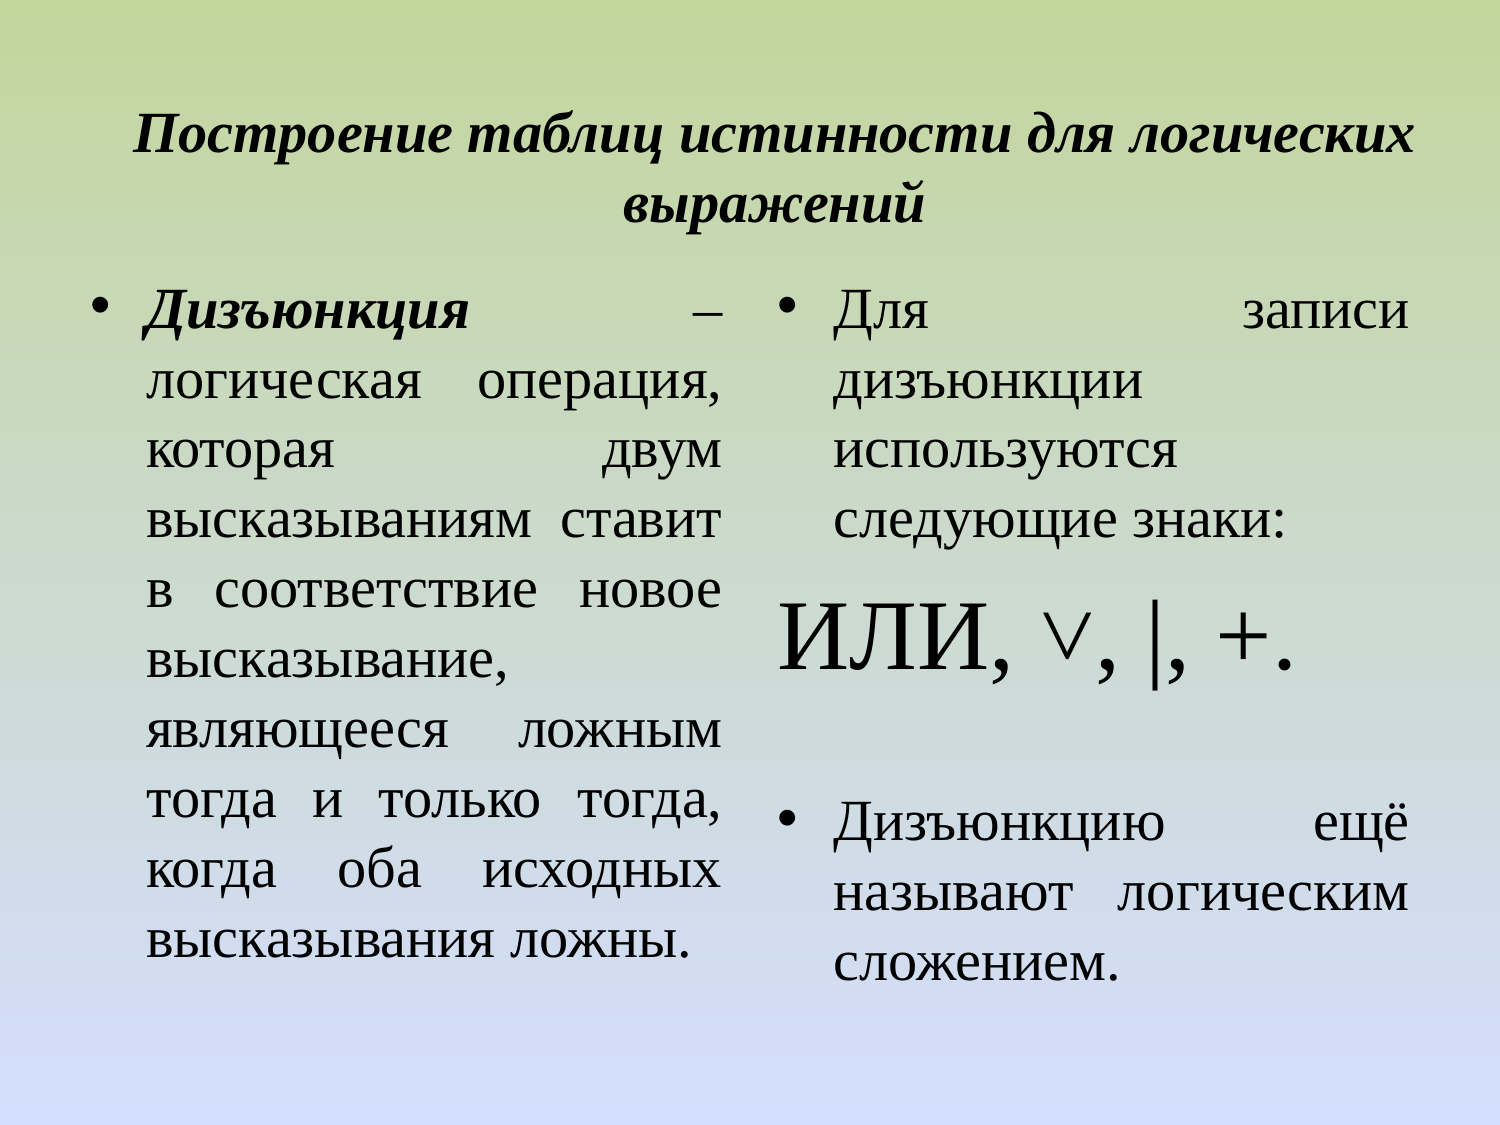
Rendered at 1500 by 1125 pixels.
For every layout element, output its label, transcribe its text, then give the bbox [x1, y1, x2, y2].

text_box Построение таблиц истинности для логических выражений [99, 70, 1450, 258]
list Дизъюнкция – логическая операция, которая двум высказываниям ставит в соответствие новое высказывание, являющееся ложным тогда и только тогда, когда оба исходных высказывания ложны. [75, 262, 738, 1005]
list Для записи дизъюнкции используются следующие знаки: ИЛИ, ˅, |, +. Дизъюнкцию ещё называют логическим сложением. [762, 262, 1425, 1005]
